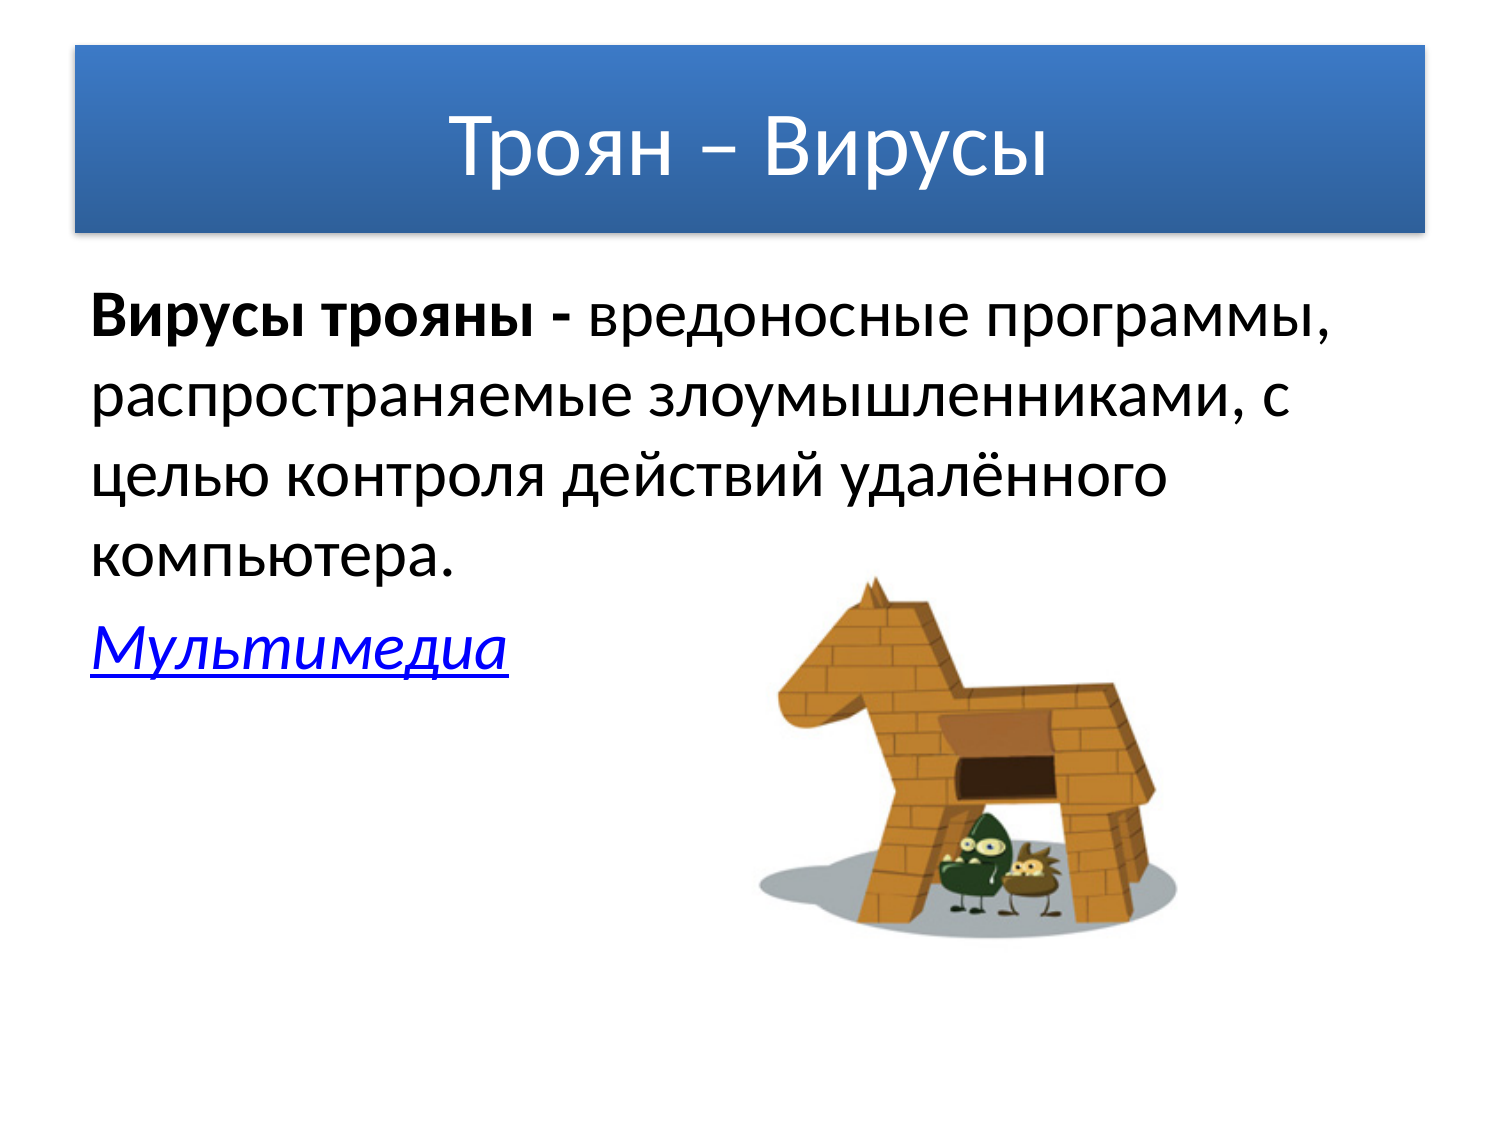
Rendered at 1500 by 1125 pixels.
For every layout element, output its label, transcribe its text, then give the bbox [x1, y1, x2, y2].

picture [737, 526, 1200, 988]
title Троян – Вирусы [75, 45, 1425, 233]
list Вирусы трояны - вредоносные программы, распространяемые злоумышленниками, с целью контроля действий удалённого компьютера. Мультимедиа [75, 262, 1425, 1005]
